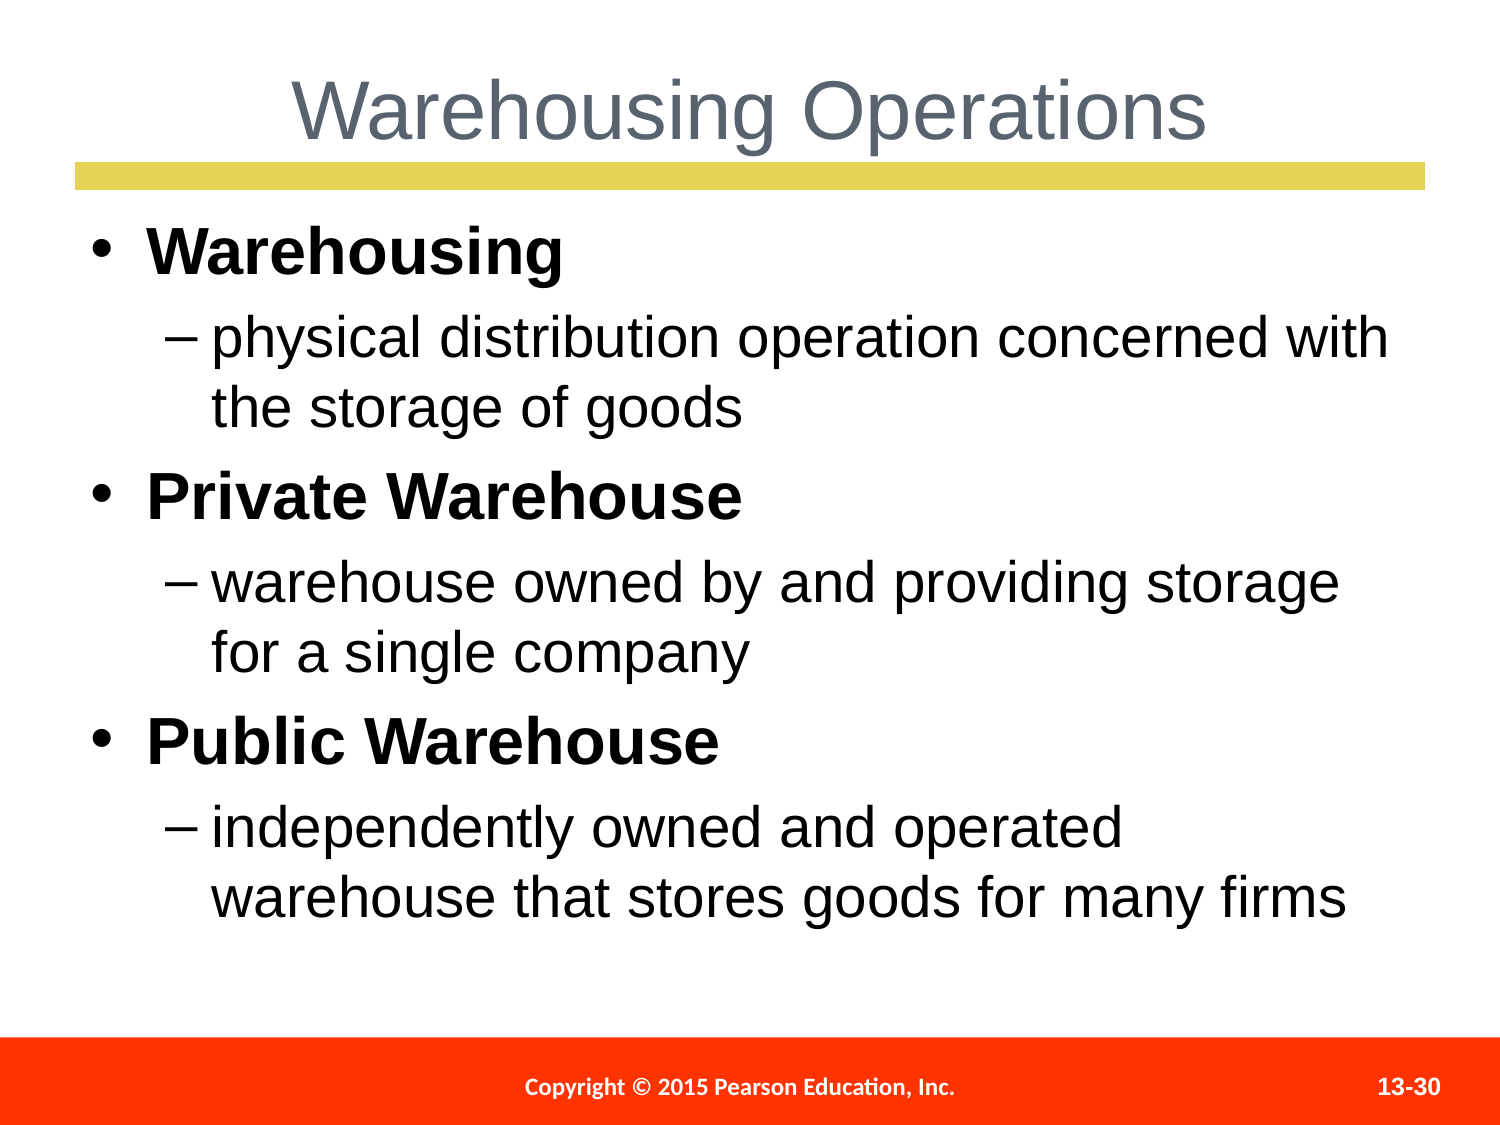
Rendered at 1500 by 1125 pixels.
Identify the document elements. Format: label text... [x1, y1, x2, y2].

list Warehousing physical distribution operation concerned with the storage of goods Private Warehouse warehouse owned by and providing storage for a single company Public Warehouse independently owned and operated warehouse that stores goods for many firms [74, 199, 1426, 1006]
title Warehousing Operations [74, 12, 1426, 199]
